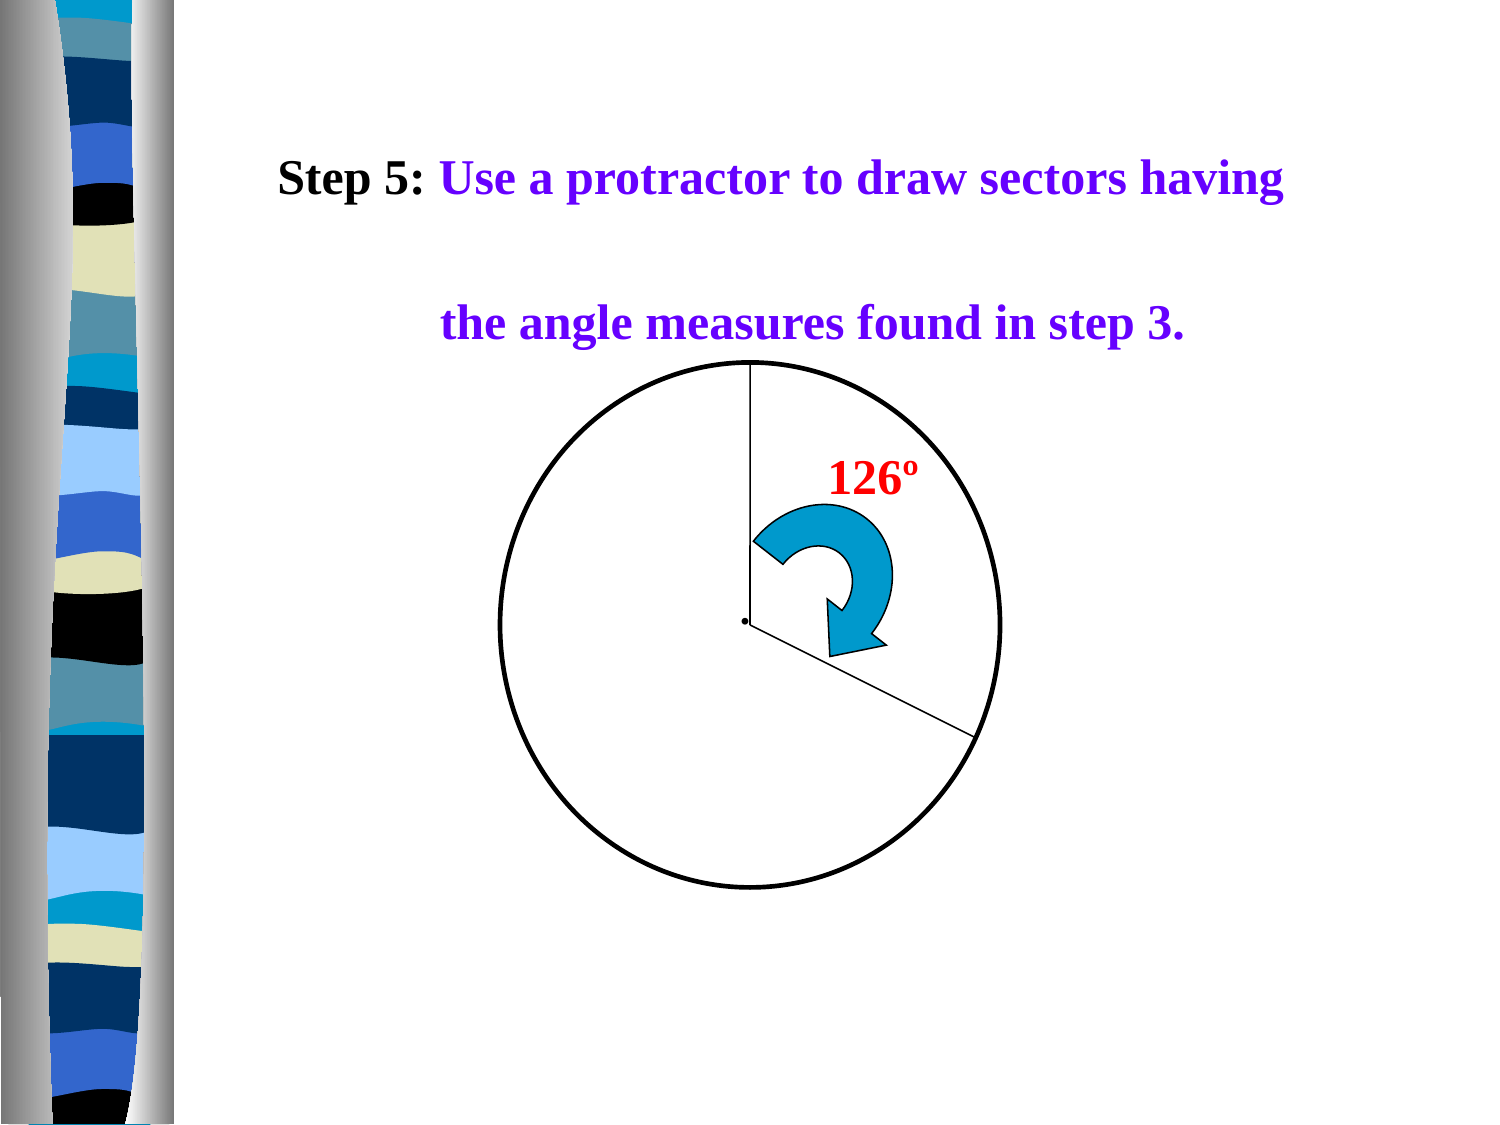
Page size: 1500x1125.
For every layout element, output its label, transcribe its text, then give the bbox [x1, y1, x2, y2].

text_box 126º [812, 437, 988, 513]
text_box [500, 362, 1001, 888]
text_box [753, 505, 893, 657]
text_box Step 5: Use a protractor to draw sectors having the angle measures found in step 3. [262, 137, 1363, 358]
text_box . [724, 575, 788, 640]
